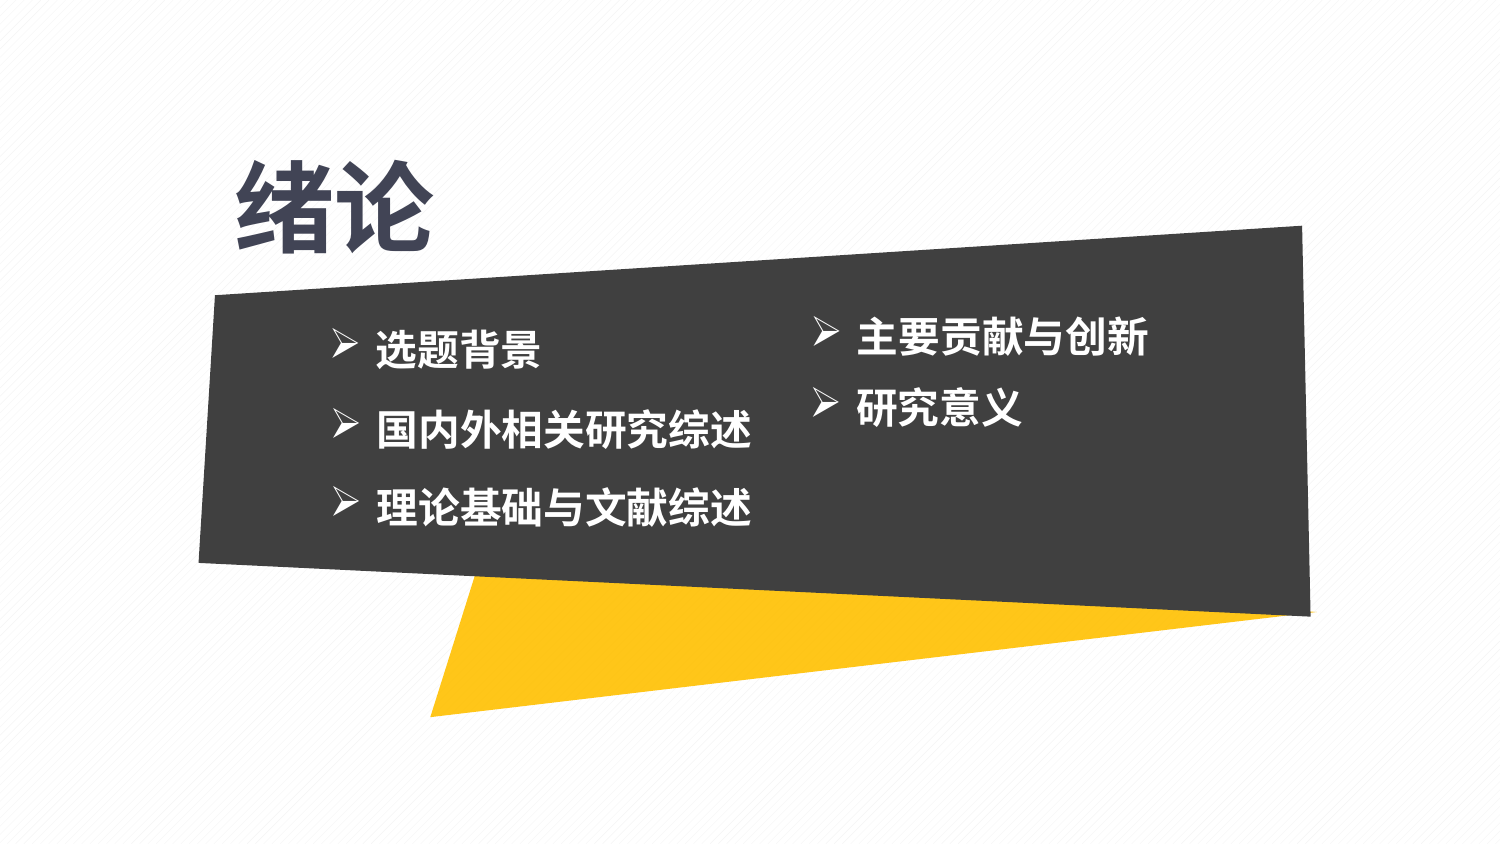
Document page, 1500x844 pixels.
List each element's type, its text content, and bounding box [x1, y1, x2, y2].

text_box 主要贡献与创新 [795, 303, 1165, 369]
text_box 选题背景 [313, 316, 558, 381]
text_box [198, 225, 1311, 617]
text_box 国内外相关研究综述 [314, 396, 768, 462]
text_box 理论基础与文献综述 [314, 474, 768, 540]
text_box [430, 577, 1284, 718]
text_box 绪论 [219, 138, 450, 274]
text_box 研究意义 [794, 374, 1039, 440]
